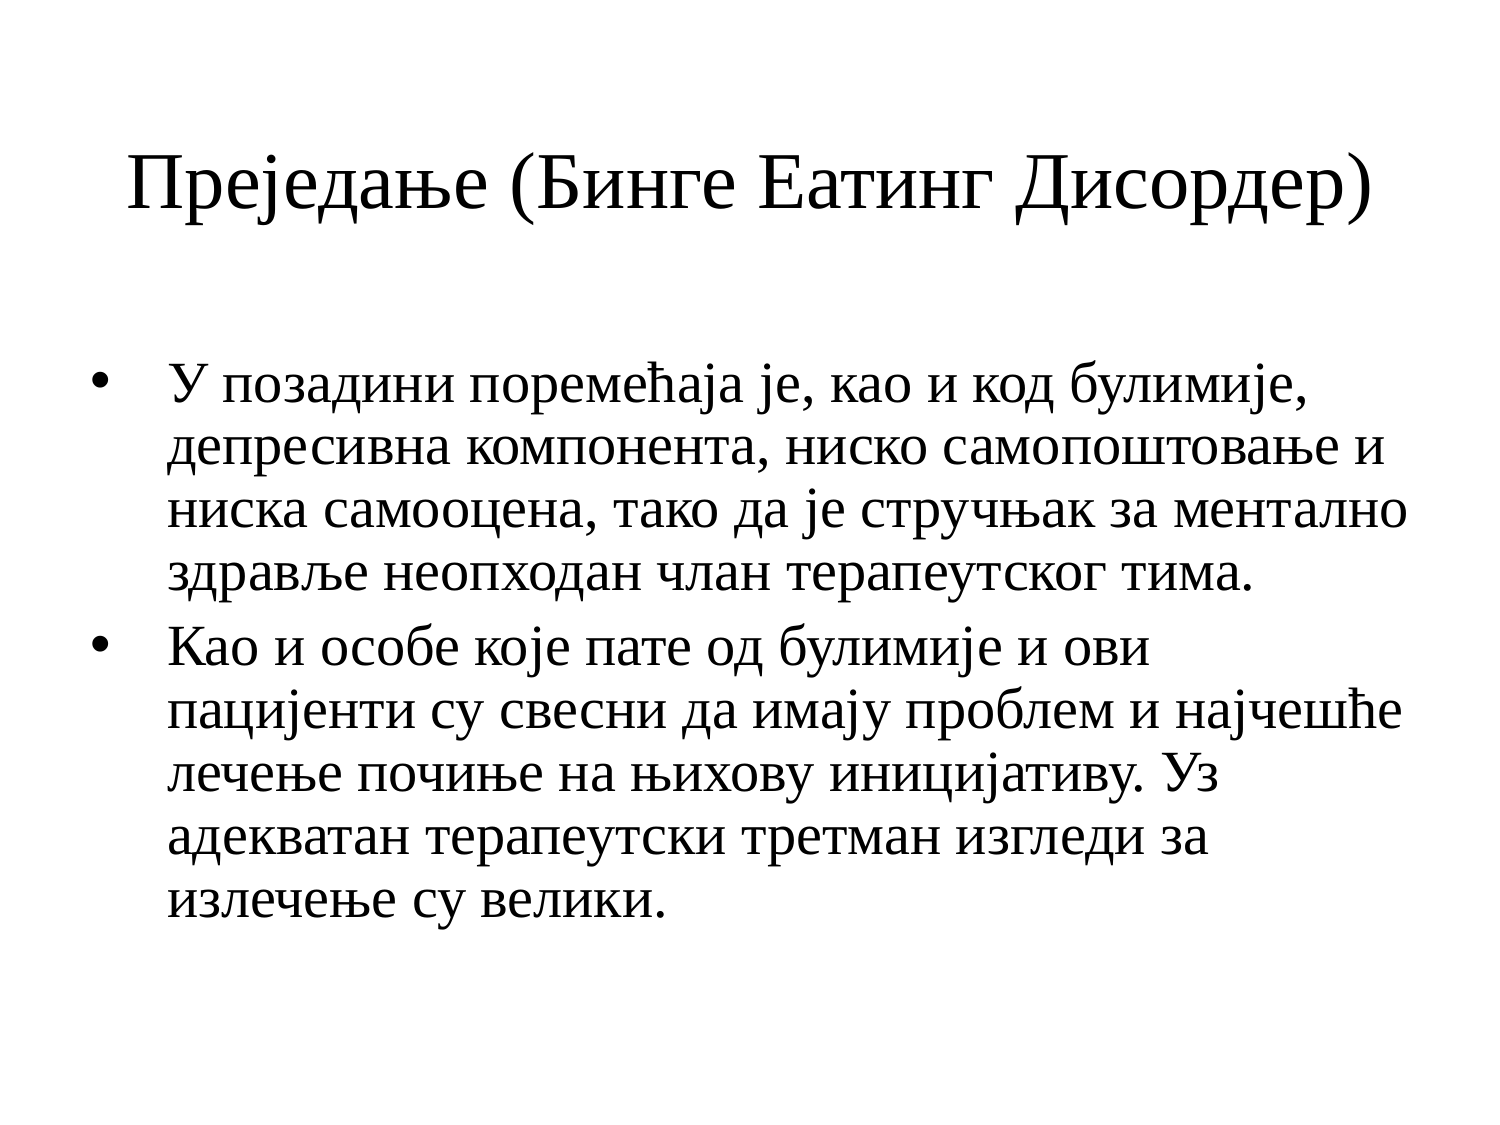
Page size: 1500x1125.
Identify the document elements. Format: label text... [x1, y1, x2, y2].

list У позадини поремећаја је, као и код булимије, депресивна компонента, ниско самопоштовање и ниска самооцена, тако да је стручњак за ментално здравље неопходан члан терапеутског тима. Као и особе које пате од булимије и ови пацијенти су свесни да имају проблем и најчешће лечење почиње на њихову иницијативу. Уз адекватан терапеутски третман изгледи за излечење су велики. [75, 262, 1425, 1005]
title Преједање (Бинге Еатинг Дисордер) [75, 45, 1425, 233]
